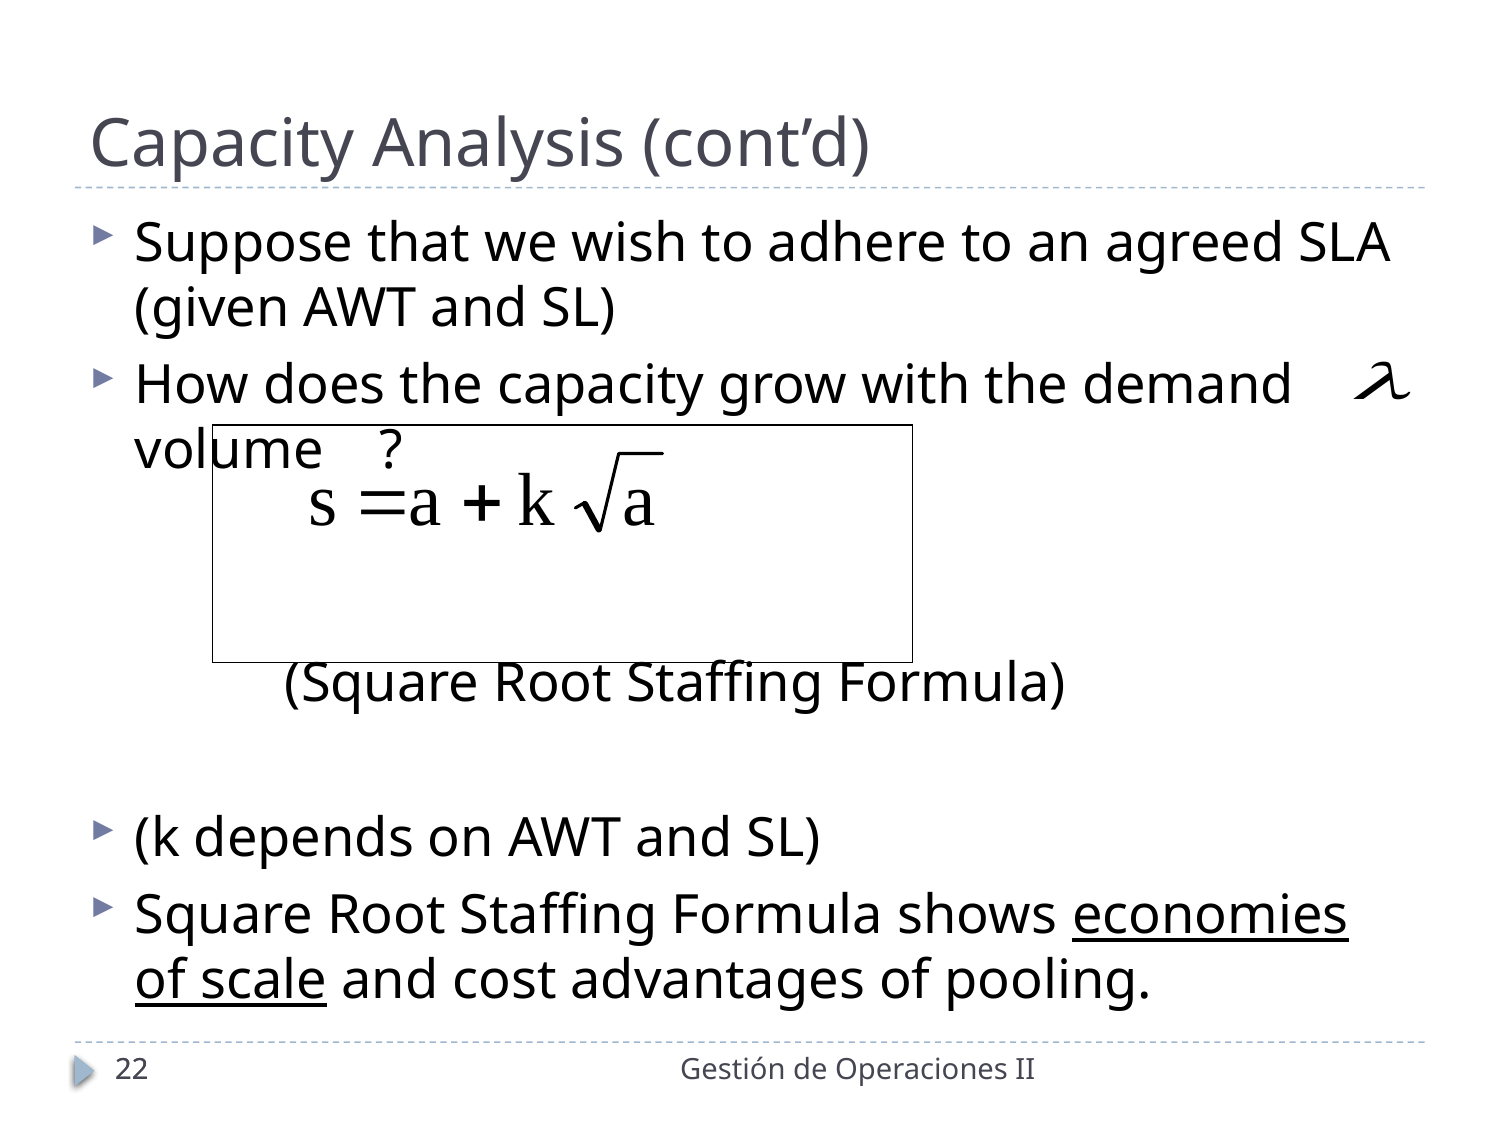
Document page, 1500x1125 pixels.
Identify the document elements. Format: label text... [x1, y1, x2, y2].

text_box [1337, 349, 1433, 413]
footer Gestión de Operaciones II [475, 1042, 1051, 1103]
list Suppose that we wish to adhere to an agreed SLA (given AWT and SL) How does the capacity grow with the demand volume ? (Square Root Staffing Formula) (k depends on AWT and SL) Square Root Staffing Formula shows economies of scale and cost advantages of pooling. [75, 200, 1425, 1006]
text_box [212, 424, 913, 663]
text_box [299, 437, 676, 551]
slide_number 22 [100, 1042, 426, 1103]
title Capacity Analysis (cont’d) [75, 37, 1425, 188]
